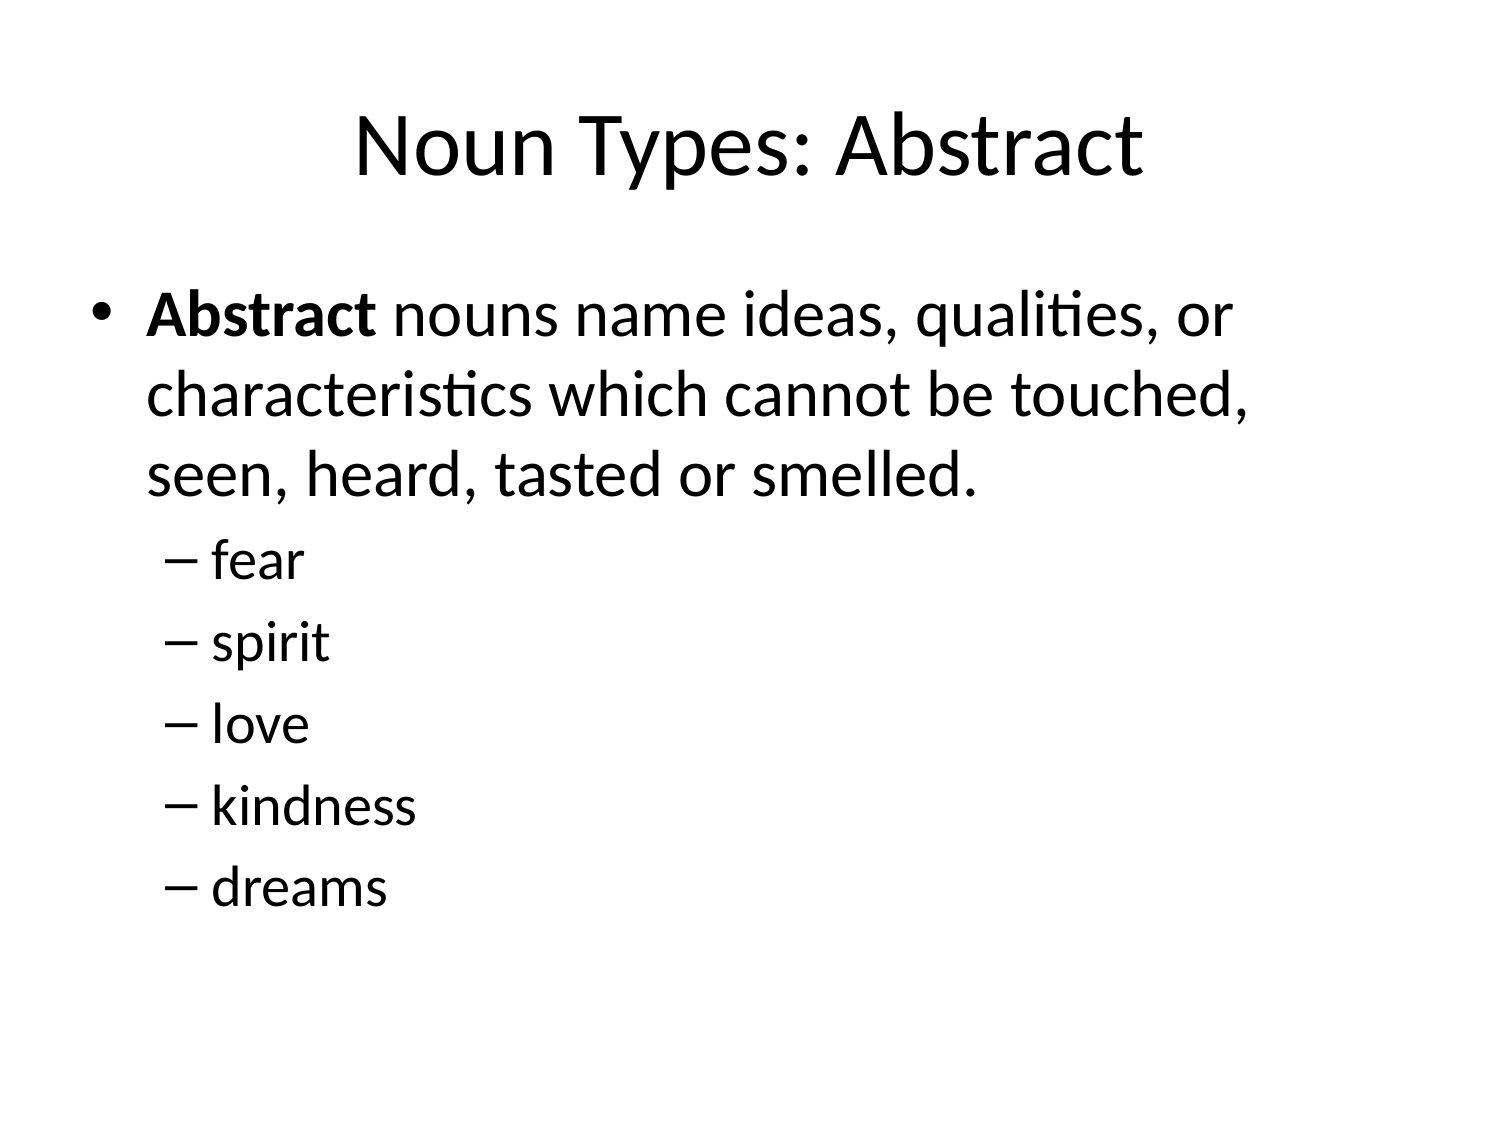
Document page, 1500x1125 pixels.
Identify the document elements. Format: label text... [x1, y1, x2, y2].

list Abstract nouns name ideas, qualities, or characteristics which cannot be touched, seen, heard, tasted or smelled. fear spirit love kindness dreams [75, 262, 1425, 1005]
title Noun Types: Abstract [75, 45, 1425, 233]
